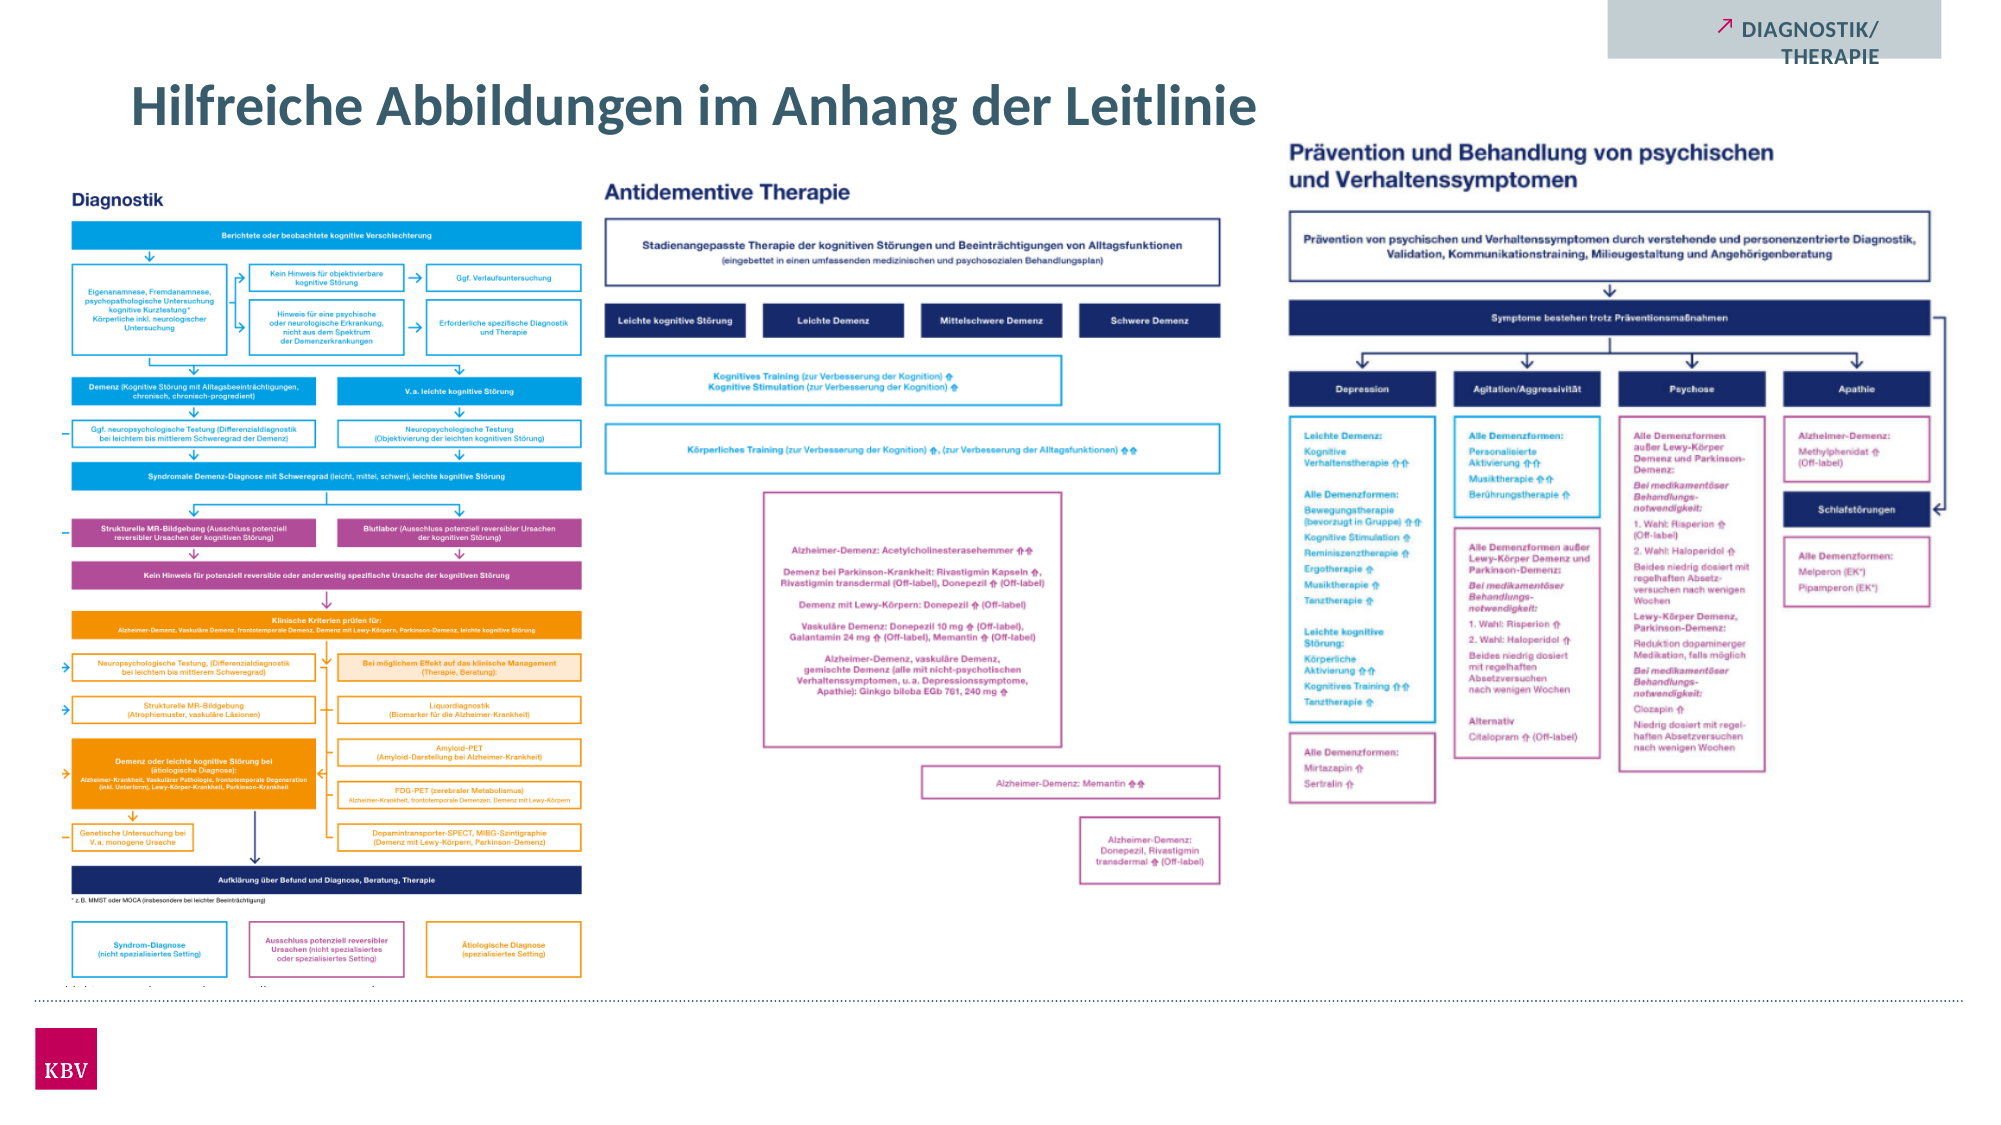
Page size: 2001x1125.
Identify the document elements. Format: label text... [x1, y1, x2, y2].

picture [62, 138, 1234, 987]
title Hilfreiche Abbildungen im Anhang der Leitlinie [131, 75, 1892, 147]
picture [1281, 113, 1960, 869]
list Diagnostik/Therapie [1607, 0, 1942, 59]
